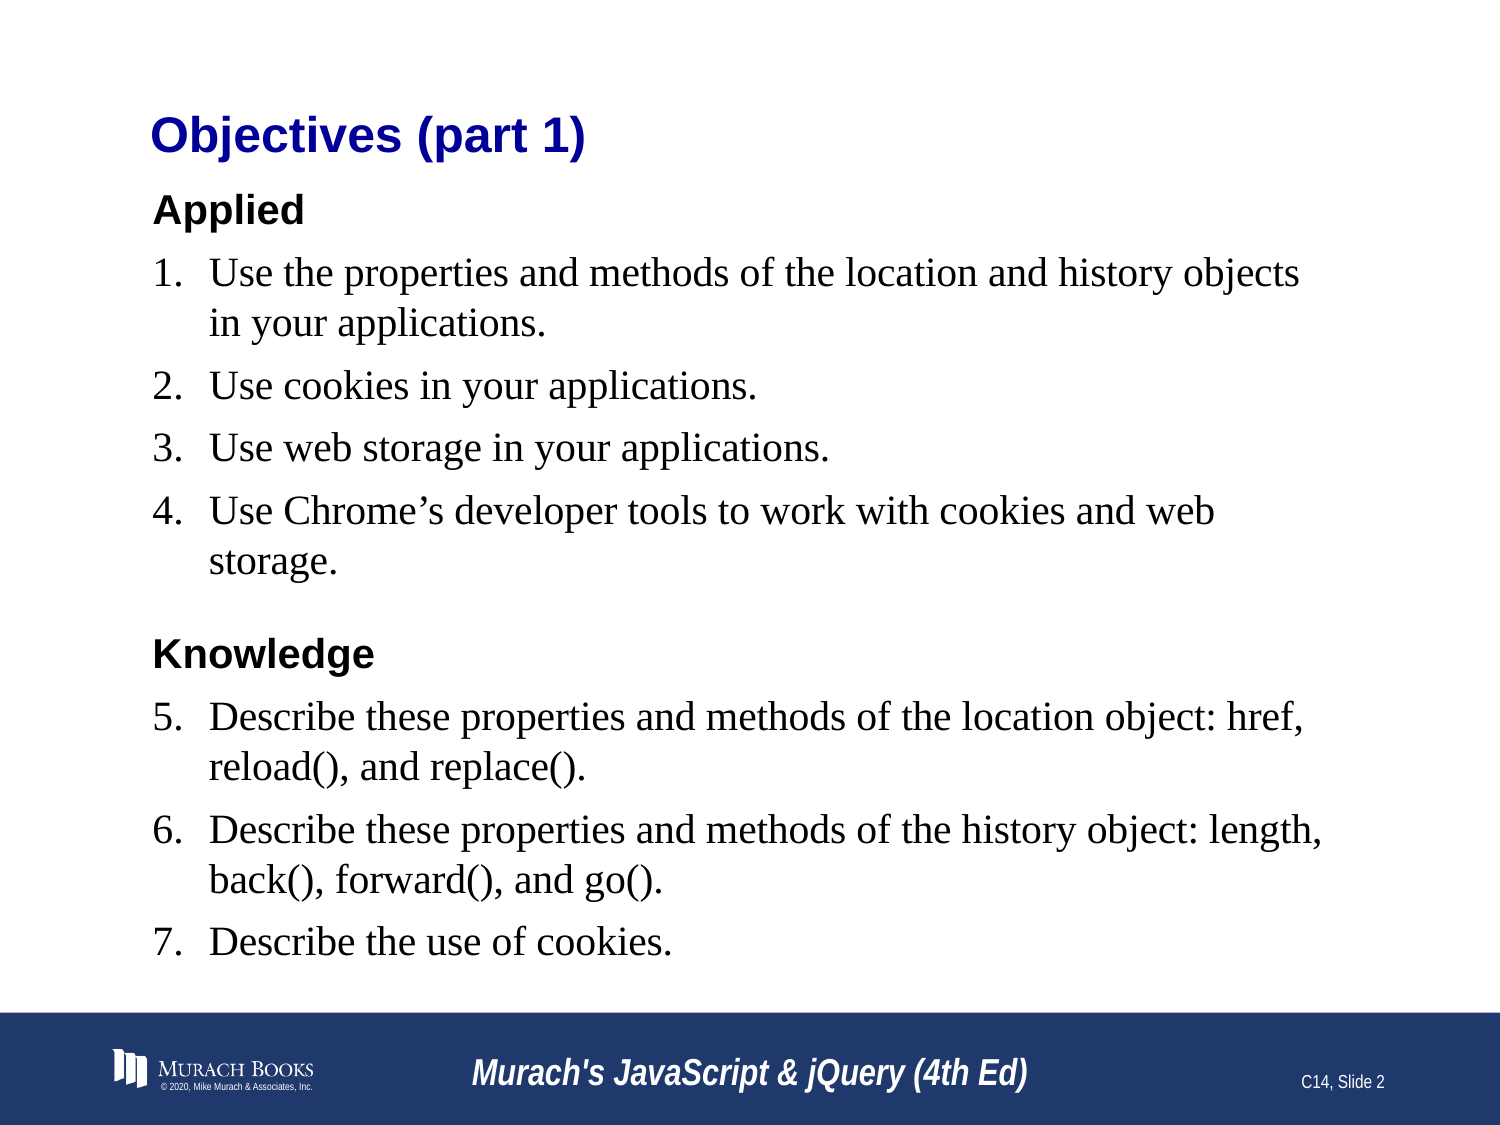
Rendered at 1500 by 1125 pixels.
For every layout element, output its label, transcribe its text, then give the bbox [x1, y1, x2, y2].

list Applied Use the properties and methods of the location and history objects in your applications. Use cookies in your applications. Use web storage in your applications. Use Chrome’s developer tools to work with cookies and web storage. Knowledge Describe these properties and methods of the location object: href, reload(), and replace(). Describe these properties and methods of the history object: length, back(), forward(), and go(). Describe the use of cookies. [137, 174, 1350, 975]
slide_number Murach's JavaScript & jQuery (4th Ed) [463, 1025, 1050, 1100]
footer © 2020, Mike Murach & Associates, Inc. [12, 1025, 463, 1100]
title Objectives (part 1) [150, 102, 1350, 164]
slide_number C14, Slide 2 [1087, 1025, 1400, 1100]
